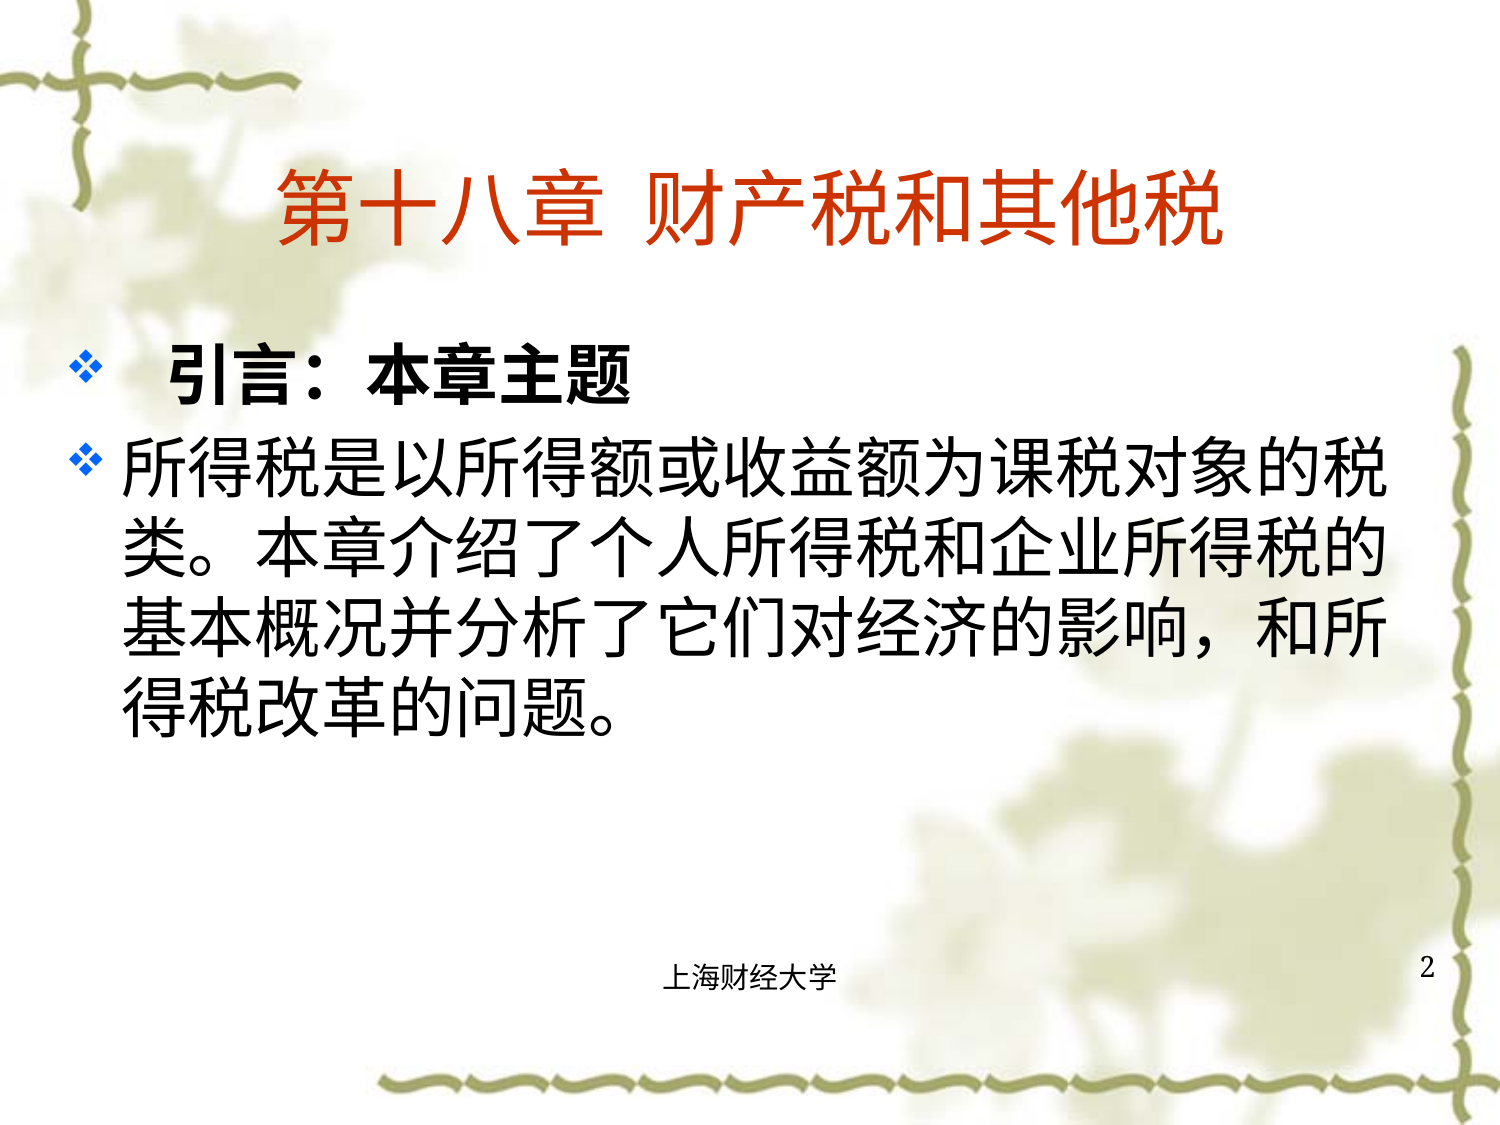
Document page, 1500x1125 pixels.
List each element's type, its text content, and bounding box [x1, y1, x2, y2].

picture [0, 0, 1500, 1125]
footer 上海财经大学 [512, 952, 988, 1066]
list 引言：本章主题 所得税是以所得额或收益额为课税对象的税类。本章介绍了个人所得税和企业所得税的基本概况并分析了它们对经济的影响，和所得税改革的问题。 [49, 324, 1452, 963]
title 第十八章 财产税和其他税 [49, 112, 1451, 301]
slide_number 2 [1074, 940, 1451, 1066]
